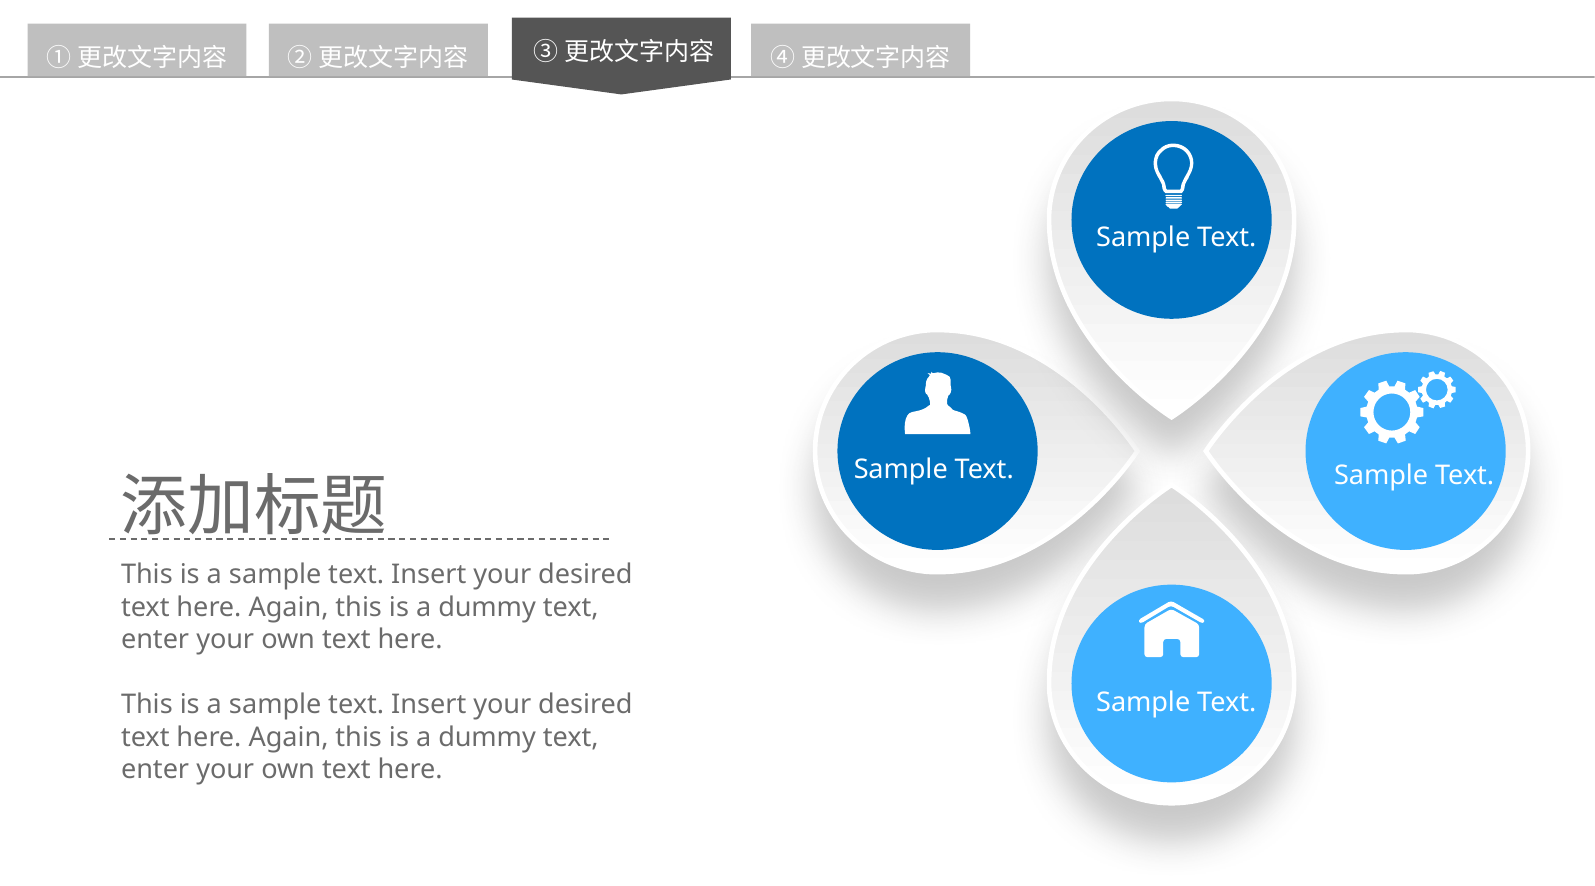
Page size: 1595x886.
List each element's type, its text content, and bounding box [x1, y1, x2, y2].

text_box 添加标题 [108, 456, 648, 549]
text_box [1048, 484, 1295, 804]
text_box This is a sample text. Insert your desired text here. Again, this is a dummy text, enter your own text here. This is a sample text. Insert your desired text here. Again, this is a dummy text, enter your own text here. [109, 550, 645, 791]
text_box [1048, 98, 1295, 418]
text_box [1205, 329, 1529, 573]
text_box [814, 329, 1138, 573]
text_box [454, 17, 795, 95]
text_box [0, 23, 449, 77]
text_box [798, 23, 1595, 77]
